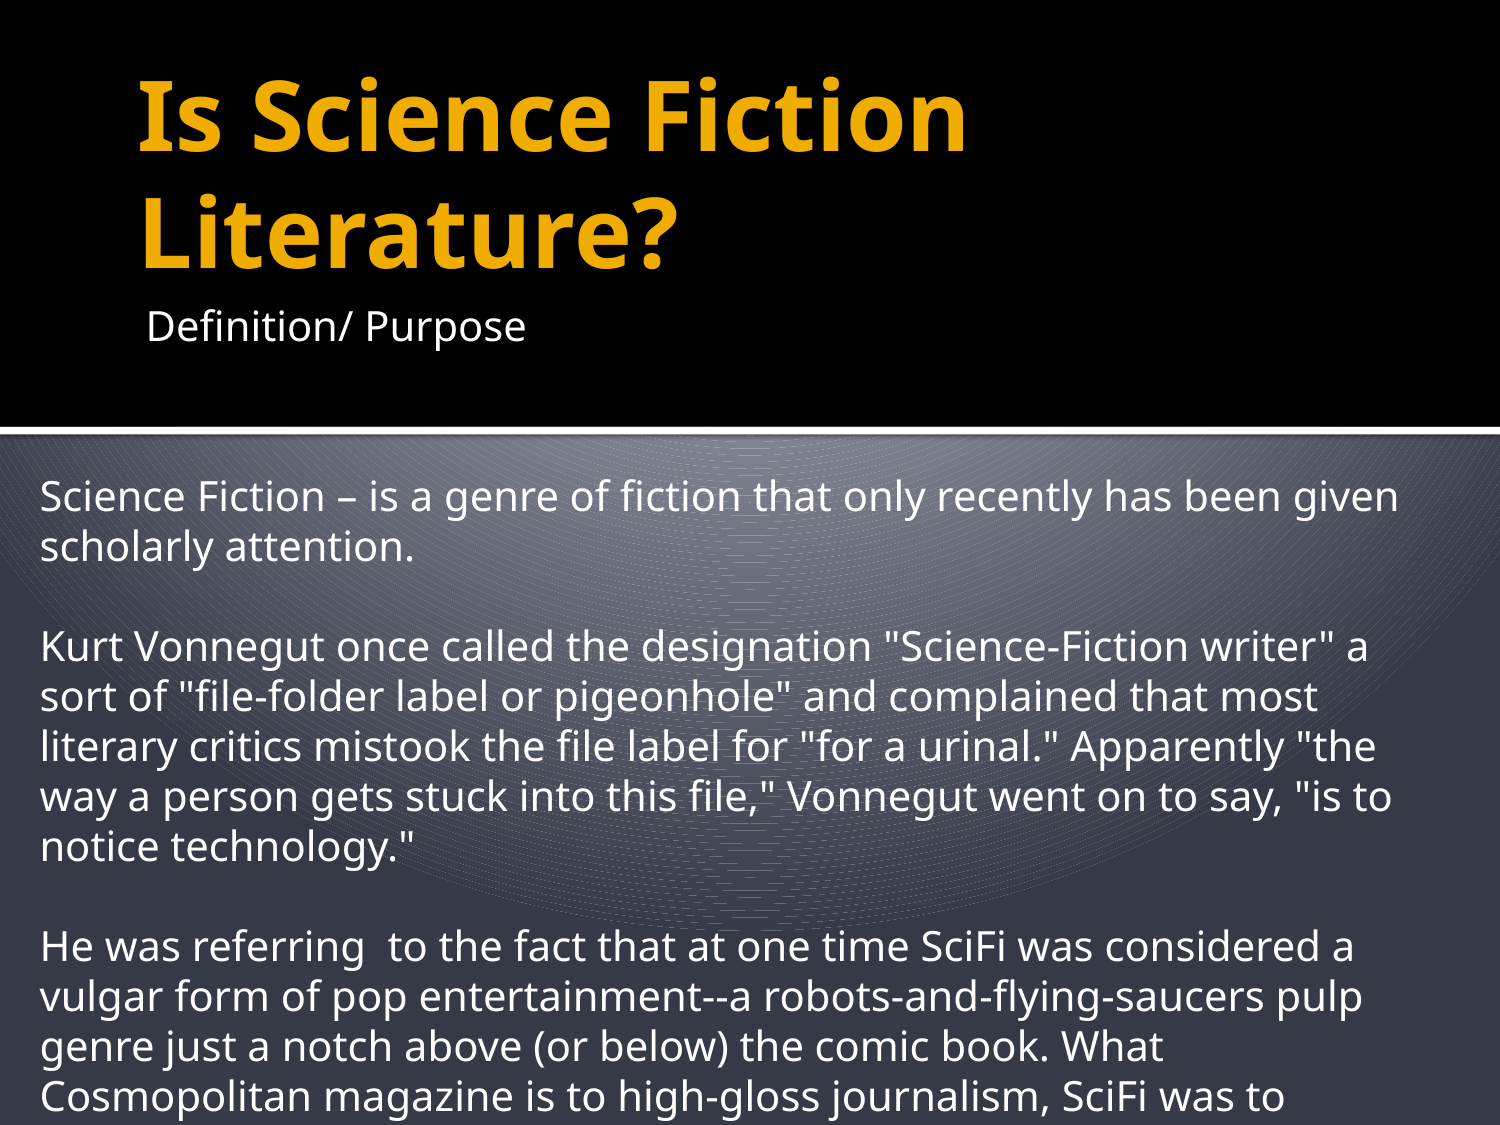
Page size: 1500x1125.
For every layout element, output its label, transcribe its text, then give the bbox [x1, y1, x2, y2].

list Definition/ Purpose [121, 299, 1438, 413]
text_box Science Fiction – is a genre of fiction that only recently has been given scholarly attention. Kurt Vonnegut once called the designation "Science-Fiction writer" a sort of "file-folder label or pigeonhole" and complained that most literary critics mistook the file label for "for a urinal." Apparently "the way a person gets stuck into this file," Vonnegut went on to say, "is to notice technology." He was referring to the fact that at one time SciFi was considered a vulgar form of pop entertainment--a robots-and-flying-saucers pulp genre just a notch above (or below) the comic book. What Cosmopolitan magazine is to high-gloss journalism, SciFi was to serious literature. [24, 462, 1438, 1125]
title Is Science Fiction Literature? [123, 19, 1438, 288]
